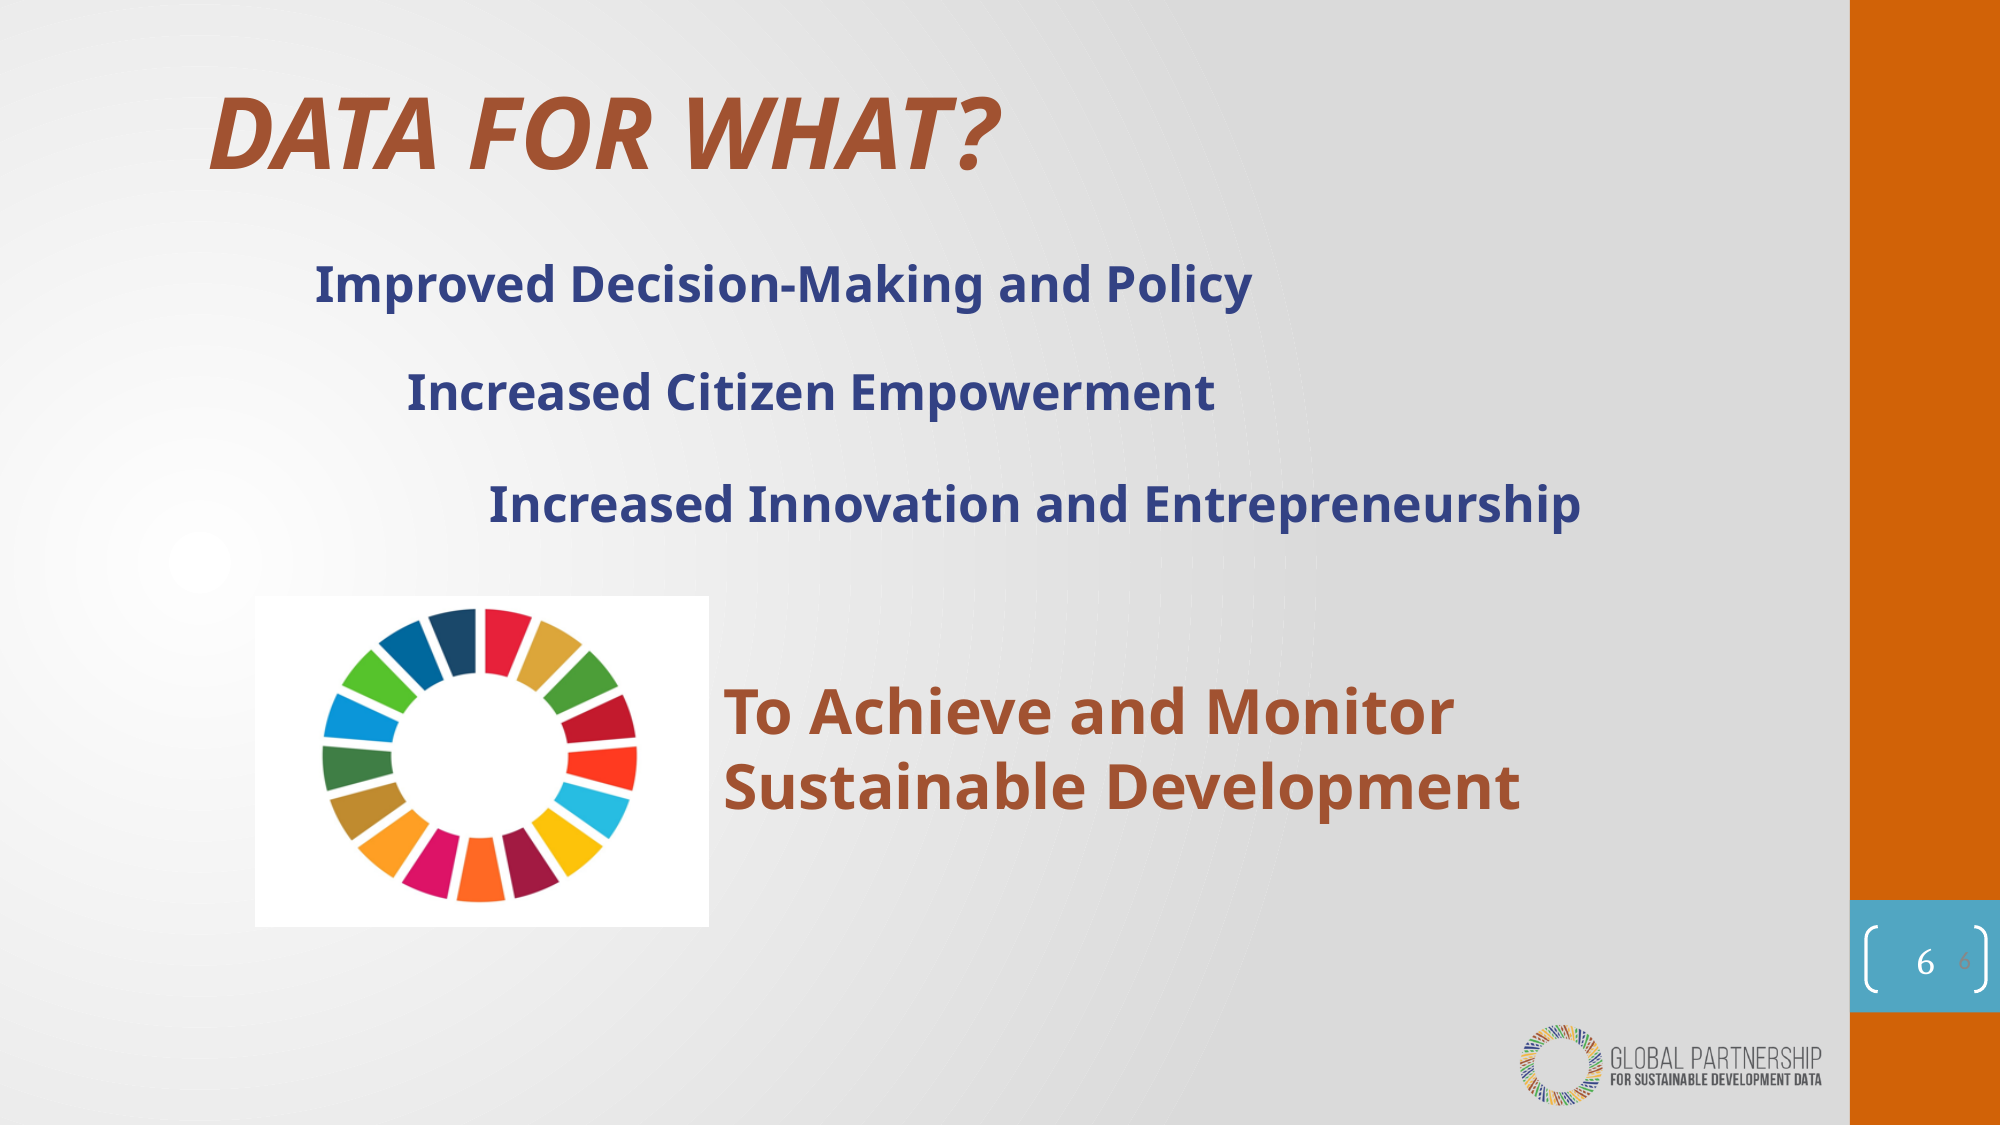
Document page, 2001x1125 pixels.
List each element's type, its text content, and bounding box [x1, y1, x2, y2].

text_box Increased Innovation and Entrepreneurship [474, 453, 1603, 551]
picture [254, 596, 709, 927]
text_box Increased Citizen Empowerment [392, 341, 1271, 439]
text_box 6 [1865, 926, 1987, 992]
text_box Improved Decision-Making and Policy [287, 245, 1278, 342]
picture [1518, 1023, 1823, 1107]
text_box To Achieve and Monitor Sustainable Development [720, 664, 1571, 816]
text_box DATA FOR WHAT? [192, 101, 1471, 199]
slide_number 6 [1865, 925, 1988, 993]
